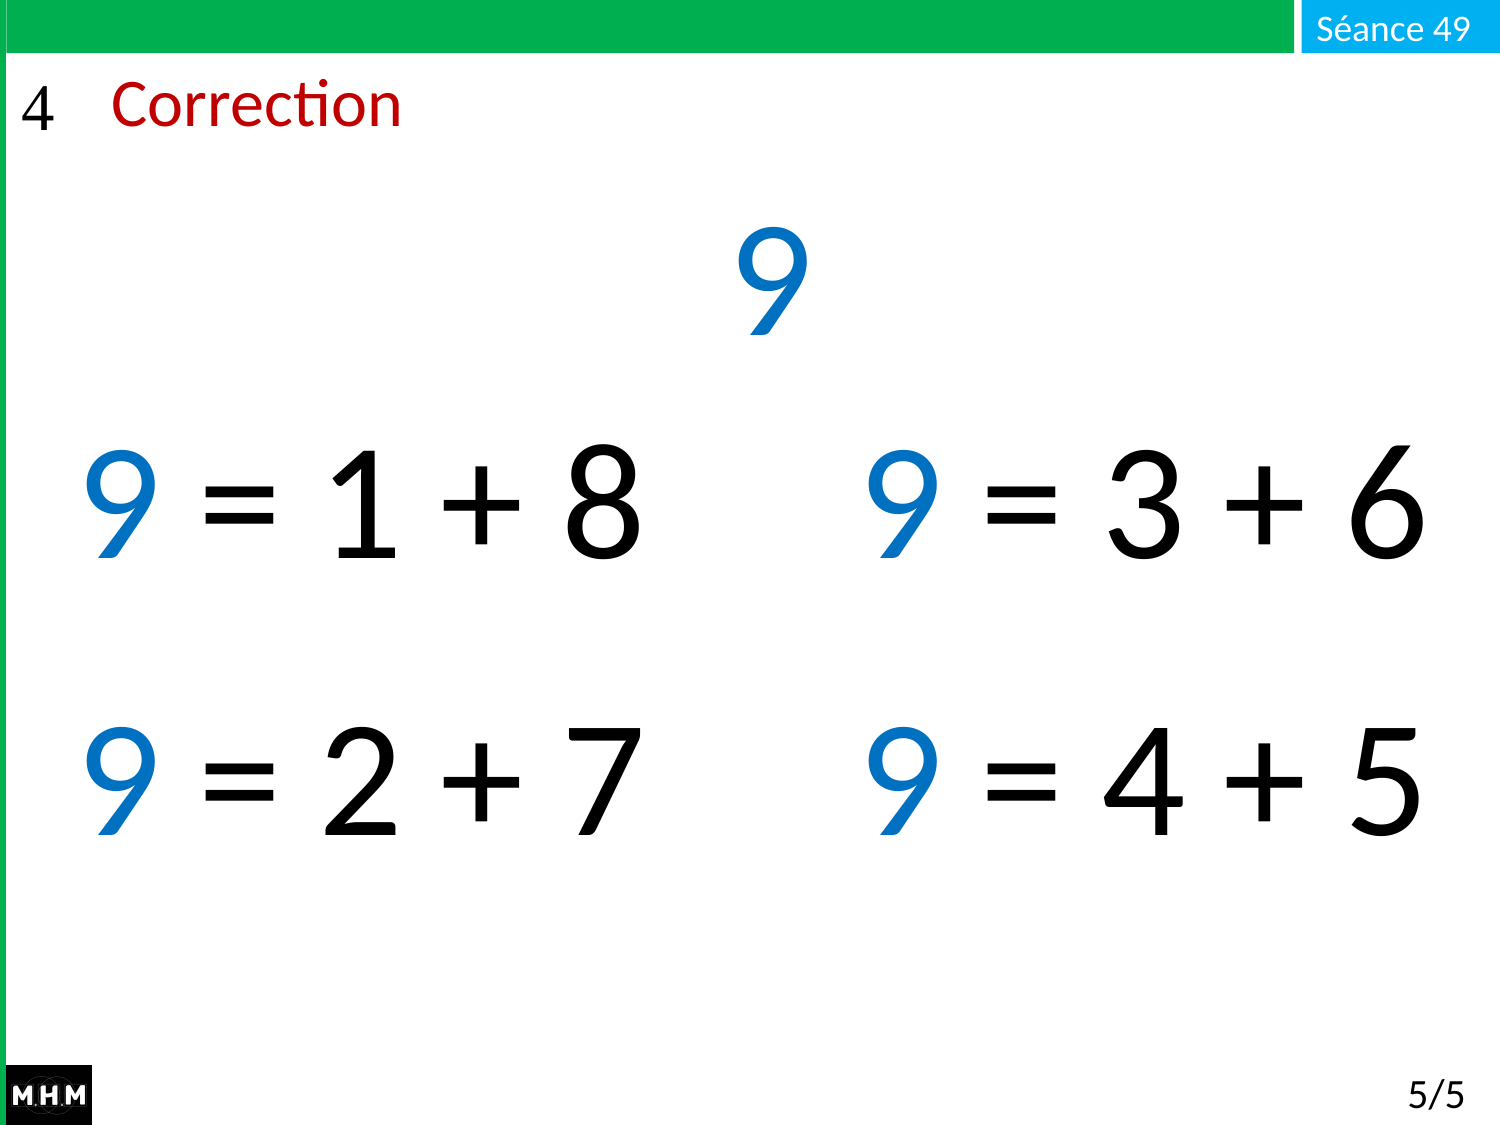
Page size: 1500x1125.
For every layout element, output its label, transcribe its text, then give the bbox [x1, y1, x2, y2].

text_box 9 = 1 + 8 [61, 384, 811, 599]
title Correction [96, 60, 1391, 150]
text_box 9 [713, 160, 832, 376]
text_box 9 = 2 + 7 [61, 661, 811, 877]
list 5/5 [1373, 1064, 1500, 1125]
text_box 9 = 4 + 5 [843, 661, 1500, 877]
picture [6, 1065, 92, 1125]
text_box 9 = 3 + 6 [843, 384, 1500, 599]
